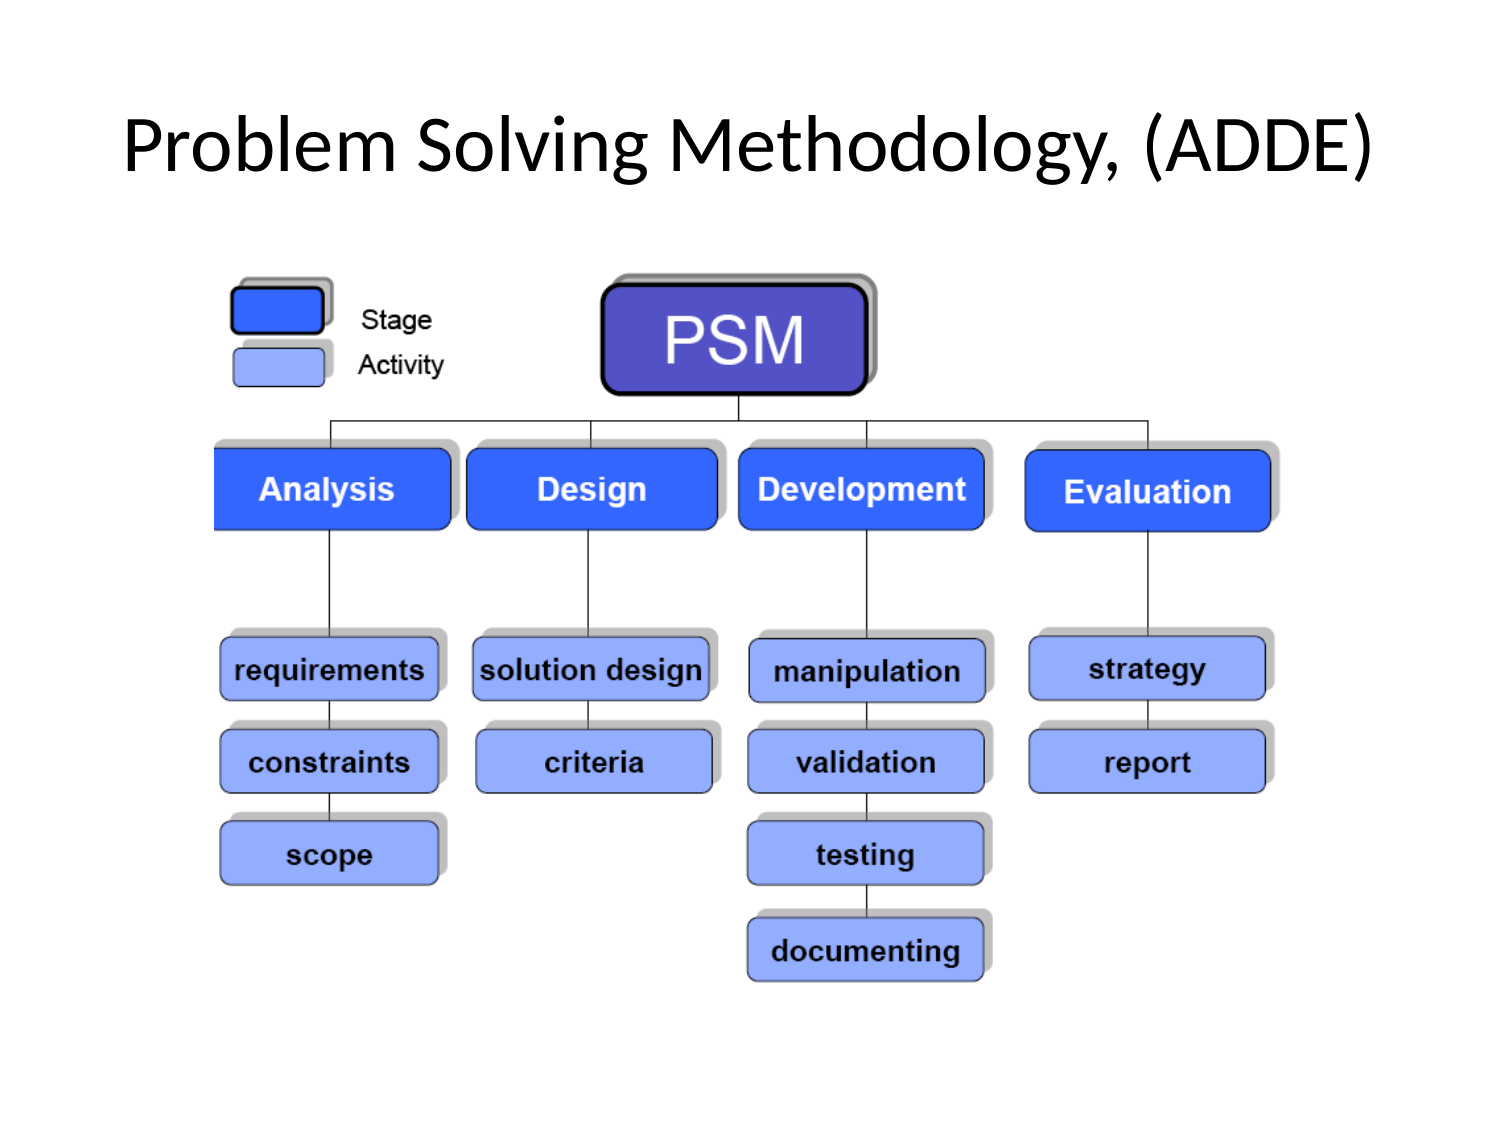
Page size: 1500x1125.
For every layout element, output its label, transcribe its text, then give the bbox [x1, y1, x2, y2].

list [214, 262, 1286, 1006]
title Problem Solving Methodology, (ADDE) [74, 44, 1426, 233]
